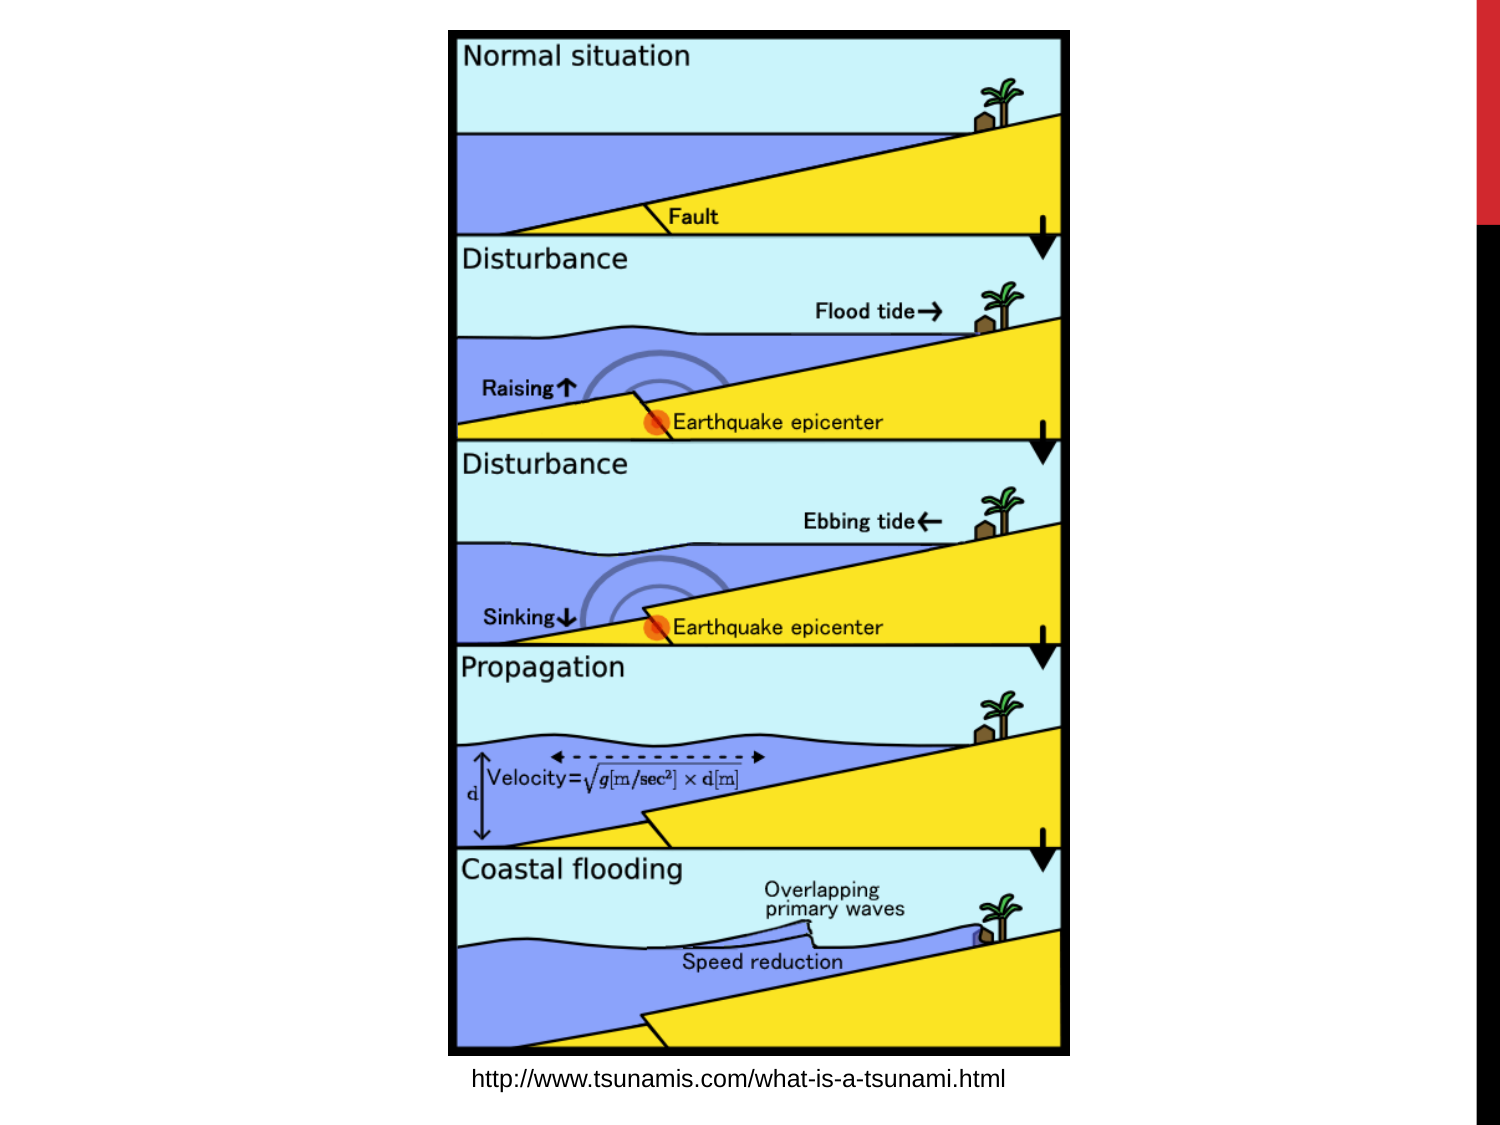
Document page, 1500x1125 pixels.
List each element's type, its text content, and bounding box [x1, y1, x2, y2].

picture [448, 30, 1070, 1056]
text_box http://www.tsunamis.com/what-is-a-tsunami.html [456, 1061, 1023, 1101]
